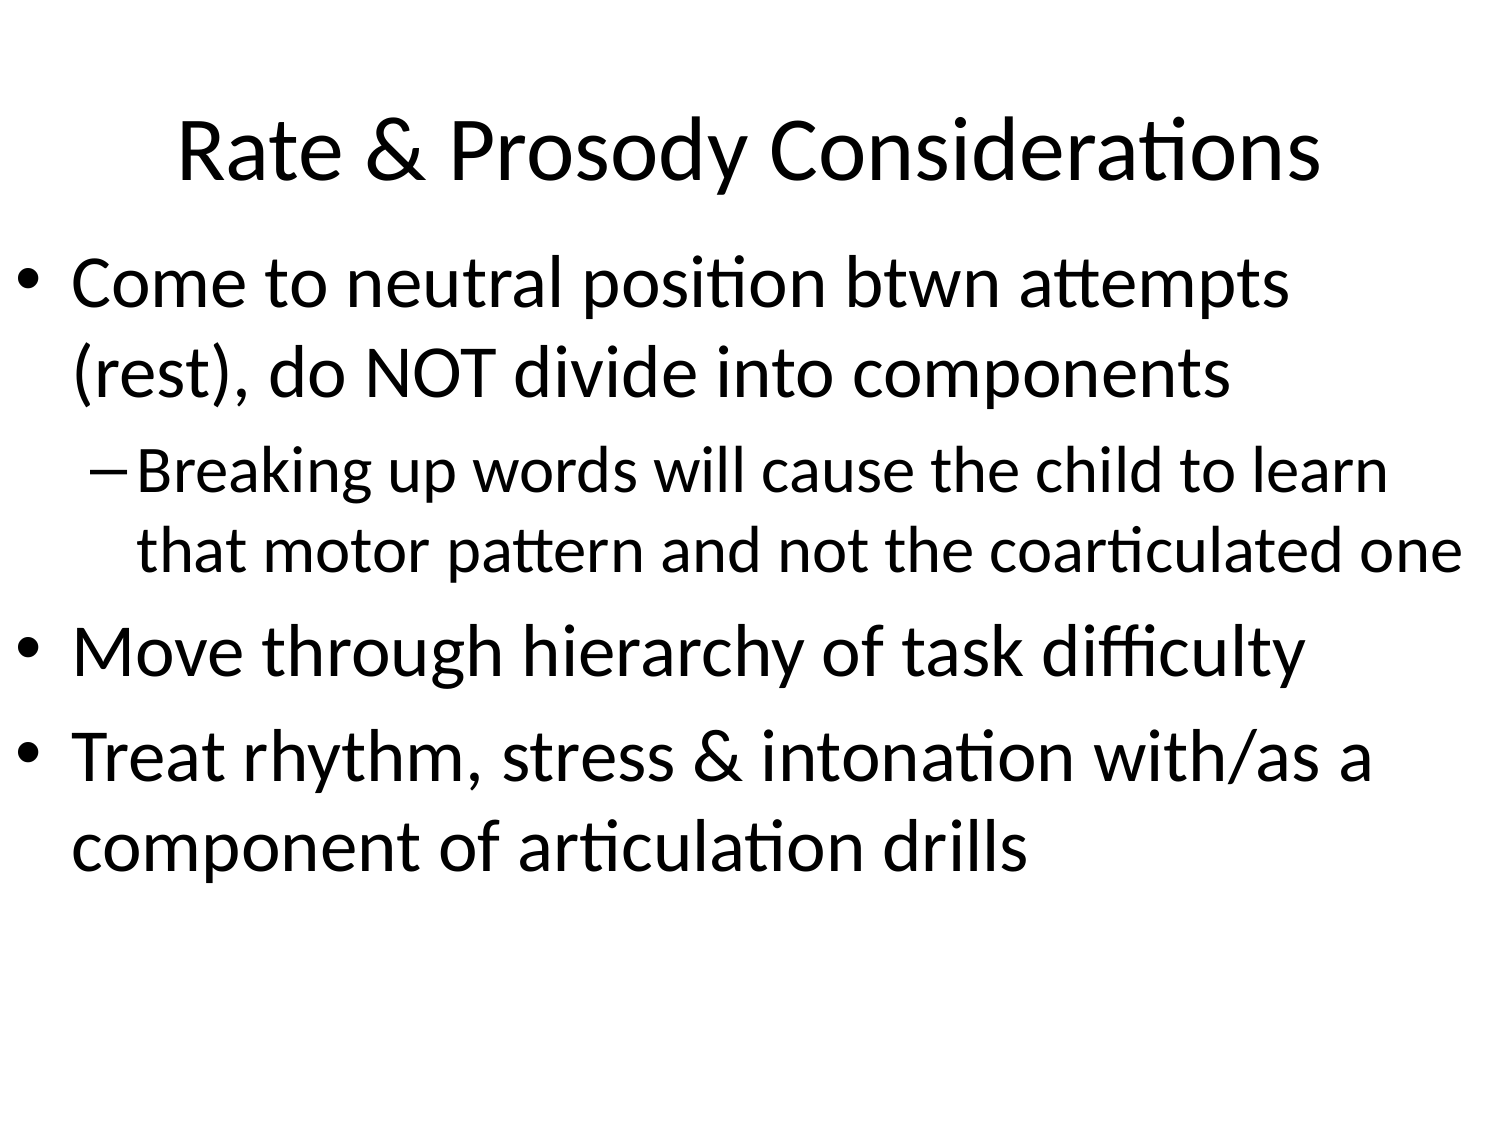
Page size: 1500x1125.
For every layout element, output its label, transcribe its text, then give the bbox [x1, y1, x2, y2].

title Rate & Prosody Considerations [0, 50, 1500, 224]
list Come to neutral position btwn attempts (rest), do NOT divide into components Breaking up words will cause the child to learn that motor pattern and not the coarticulated one Move through hierarchy of task difficulty Treat rhythm, stress & intonation with/as a component of articulation drills [0, 224, 1500, 1063]
